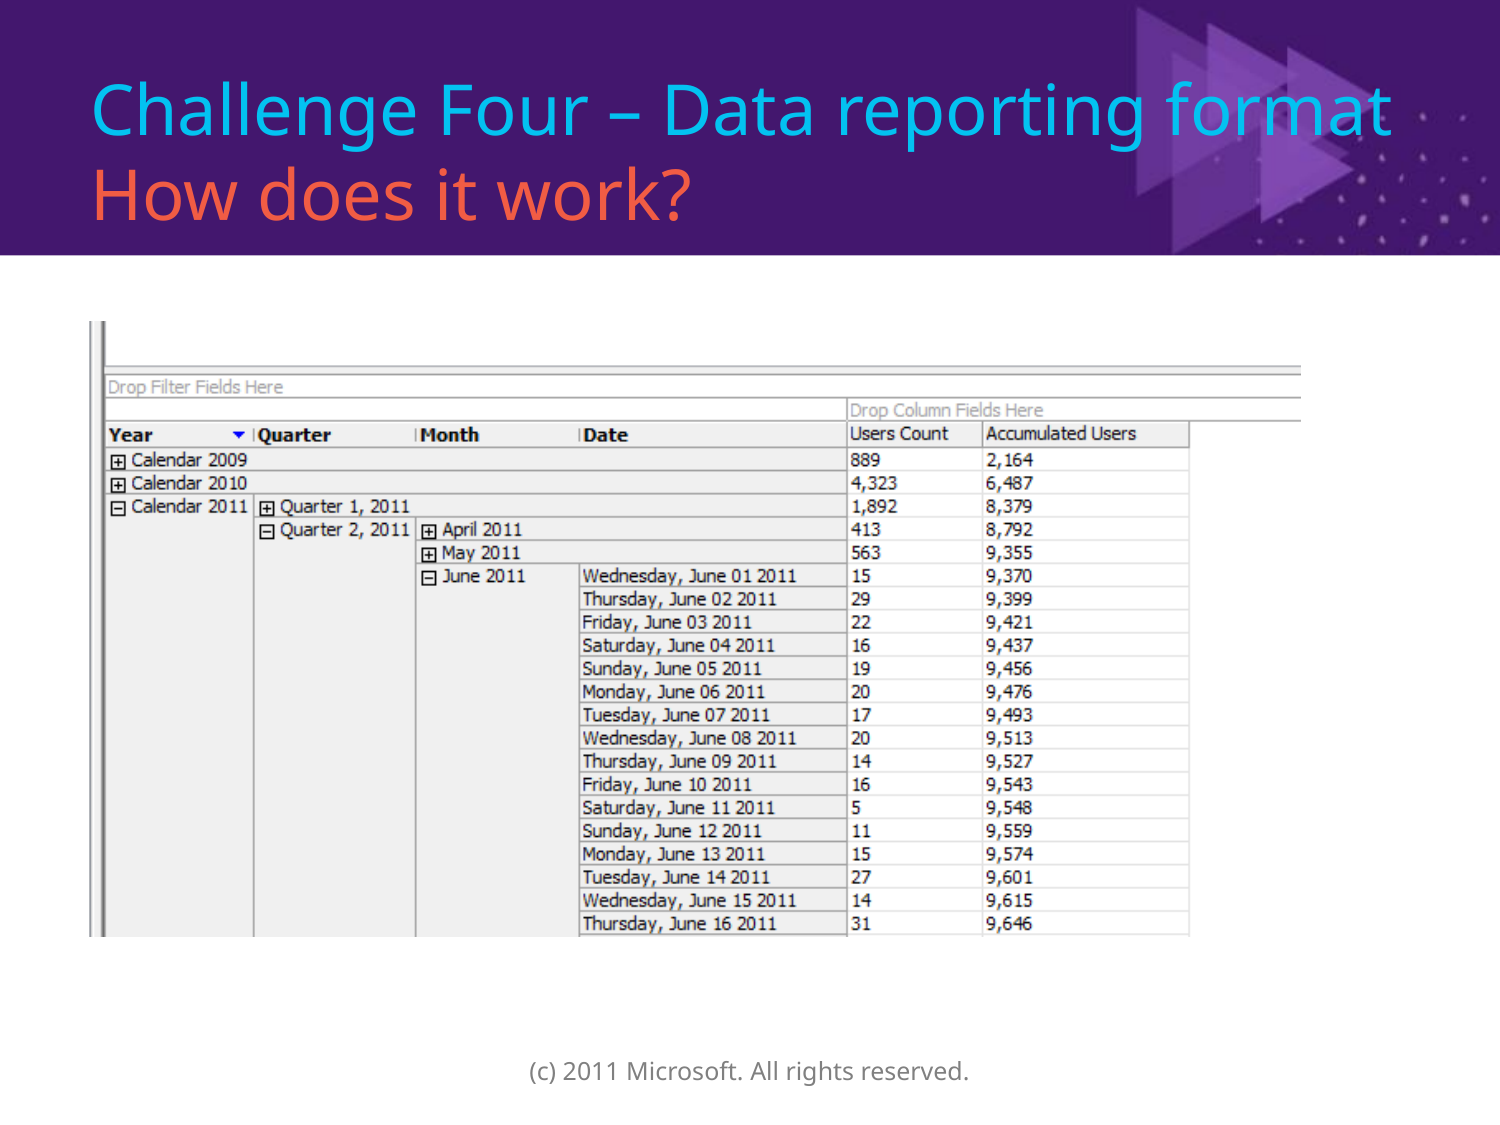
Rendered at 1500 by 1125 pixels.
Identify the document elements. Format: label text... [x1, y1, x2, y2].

footer (c) 2011 Microsoft. All rights reserved. [512, 1042, 988, 1103]
picture [0, 0, 1500, 255]
title Challenge Four – Data reporting format How does it work? [75, 56, 1425, 244]
picture [88, 321, 1301, 937]
